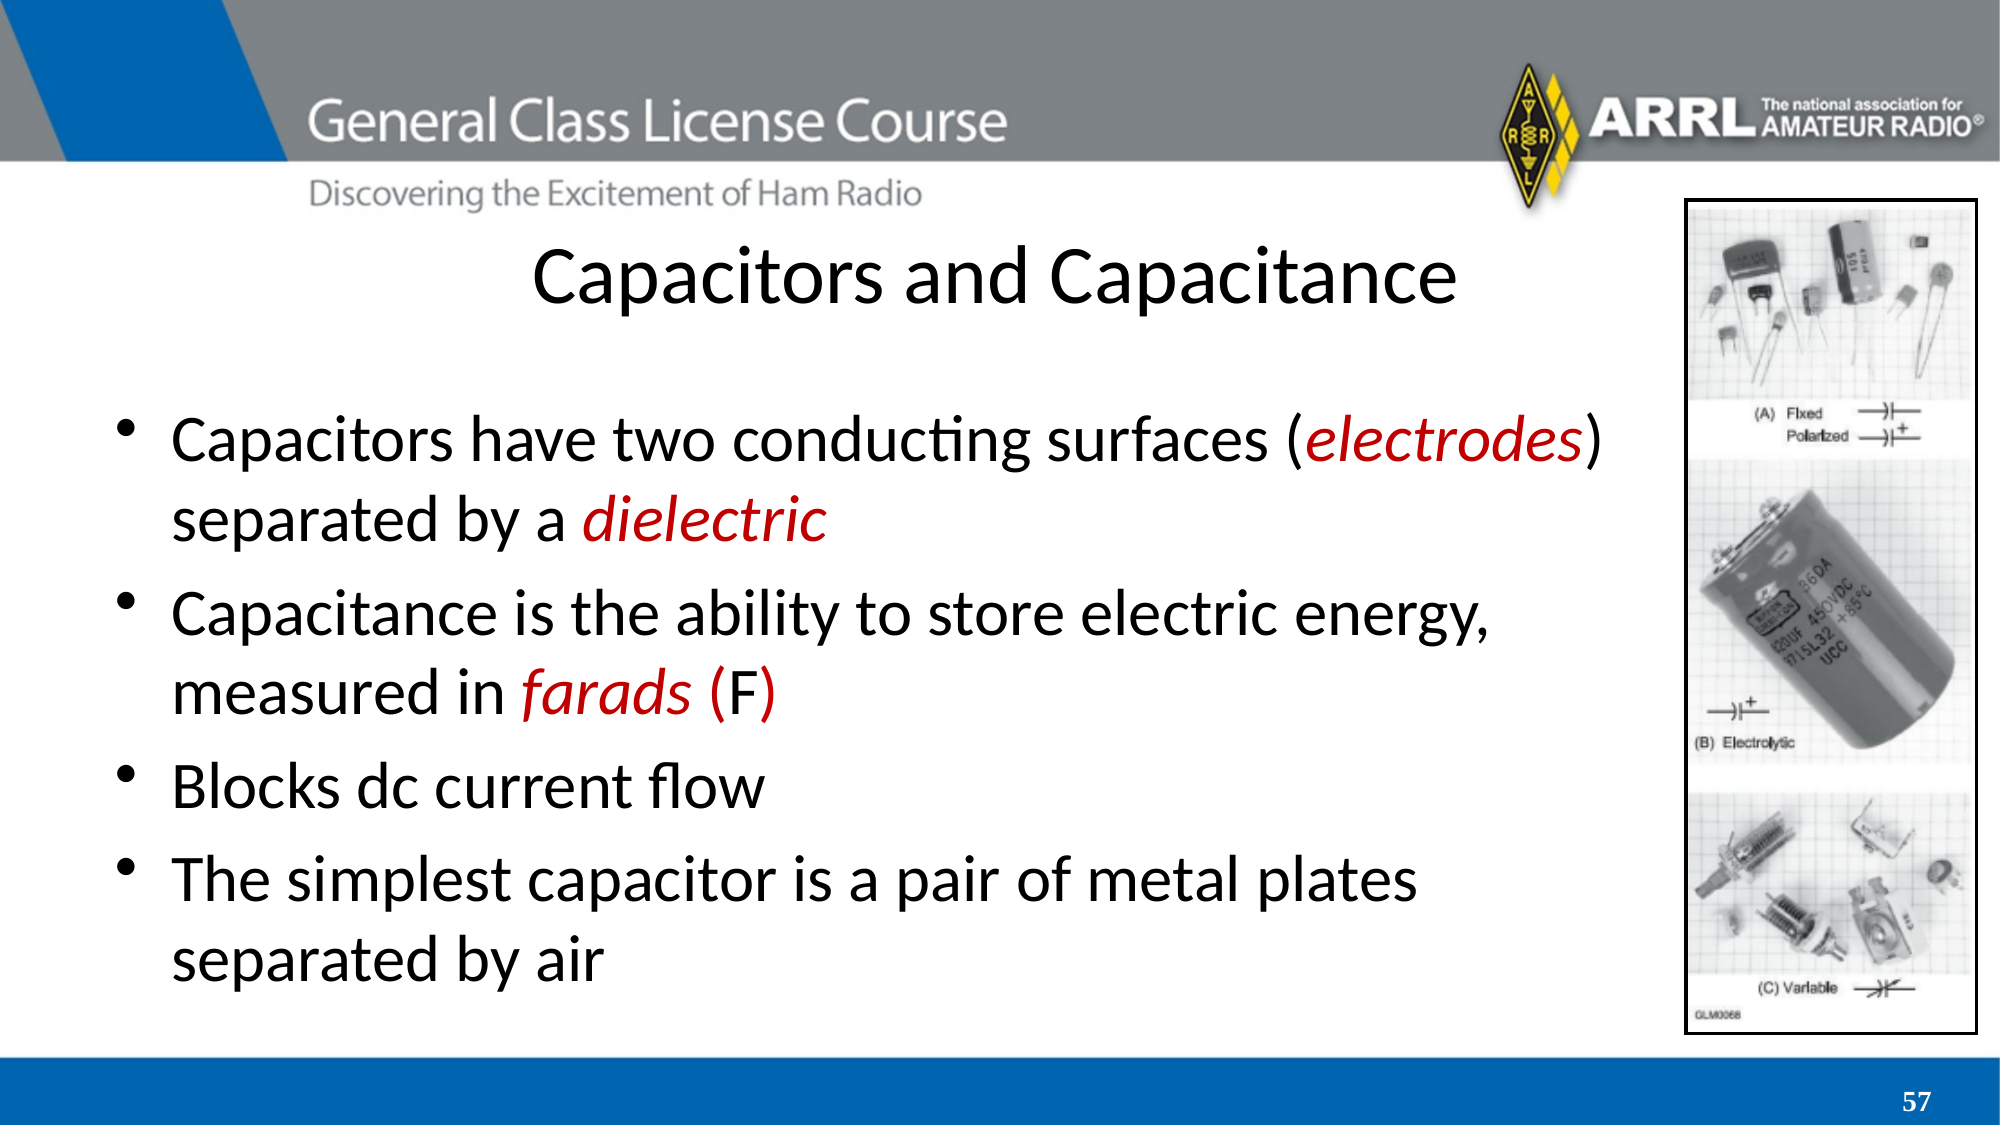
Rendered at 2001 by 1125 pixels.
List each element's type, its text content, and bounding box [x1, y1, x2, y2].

title Capacitors and Capacitance [96, 212, 1682, 356]
list Capacitors have two conducting surfaces (electrodes) separated by a dielectric Capacitance is the ability to store electric energy, measured in farads (F) Blocks dc current flow The simplest capacitor is a pair of metal plates separated by air [99, 387, 1650, 1038]
picture [0, 0, 2001, 1125]
